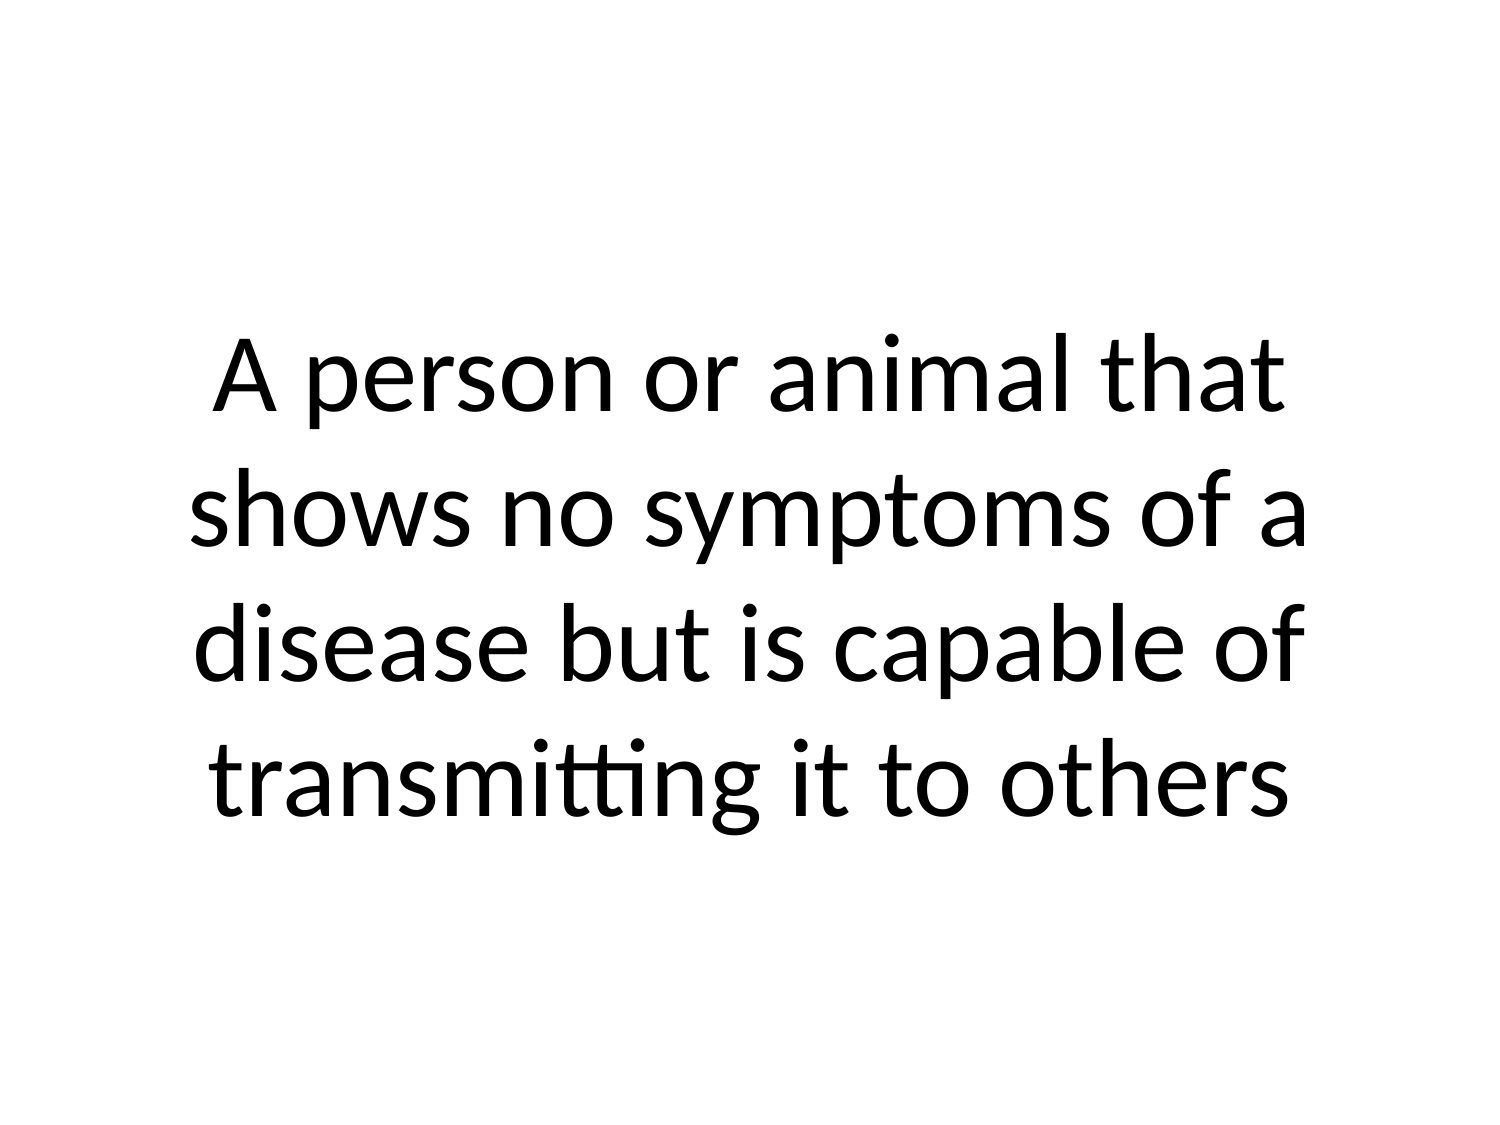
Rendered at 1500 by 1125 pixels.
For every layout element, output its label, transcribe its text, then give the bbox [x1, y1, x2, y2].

title A person or animal that shows no symptoms of a disease but is capable of transmitting it to others [112, 50, 1388, 1088]
